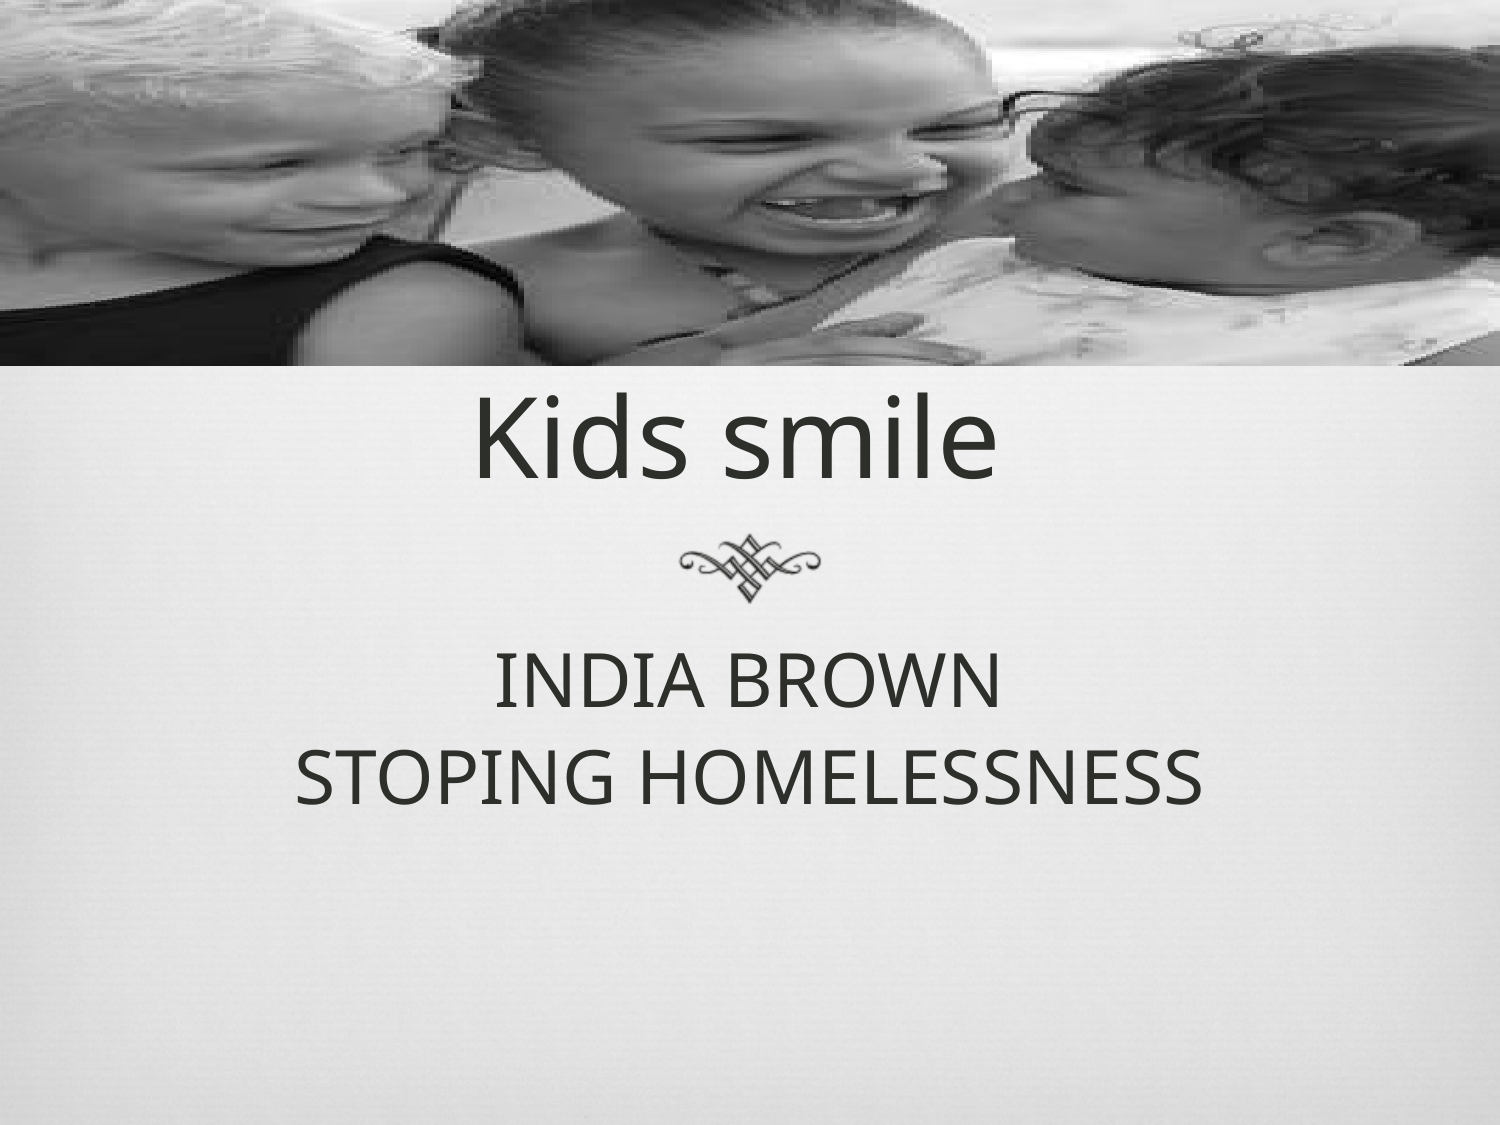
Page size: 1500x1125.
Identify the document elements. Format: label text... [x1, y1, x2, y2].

picture [662, 520, 838, 618]
title Kids smile [112, 375, 1388, 509]
list INDIA BROWN STOPING HOMELESSNESS [112, 625, 1388, 914]
picture [0, 0, 1500, 366]
